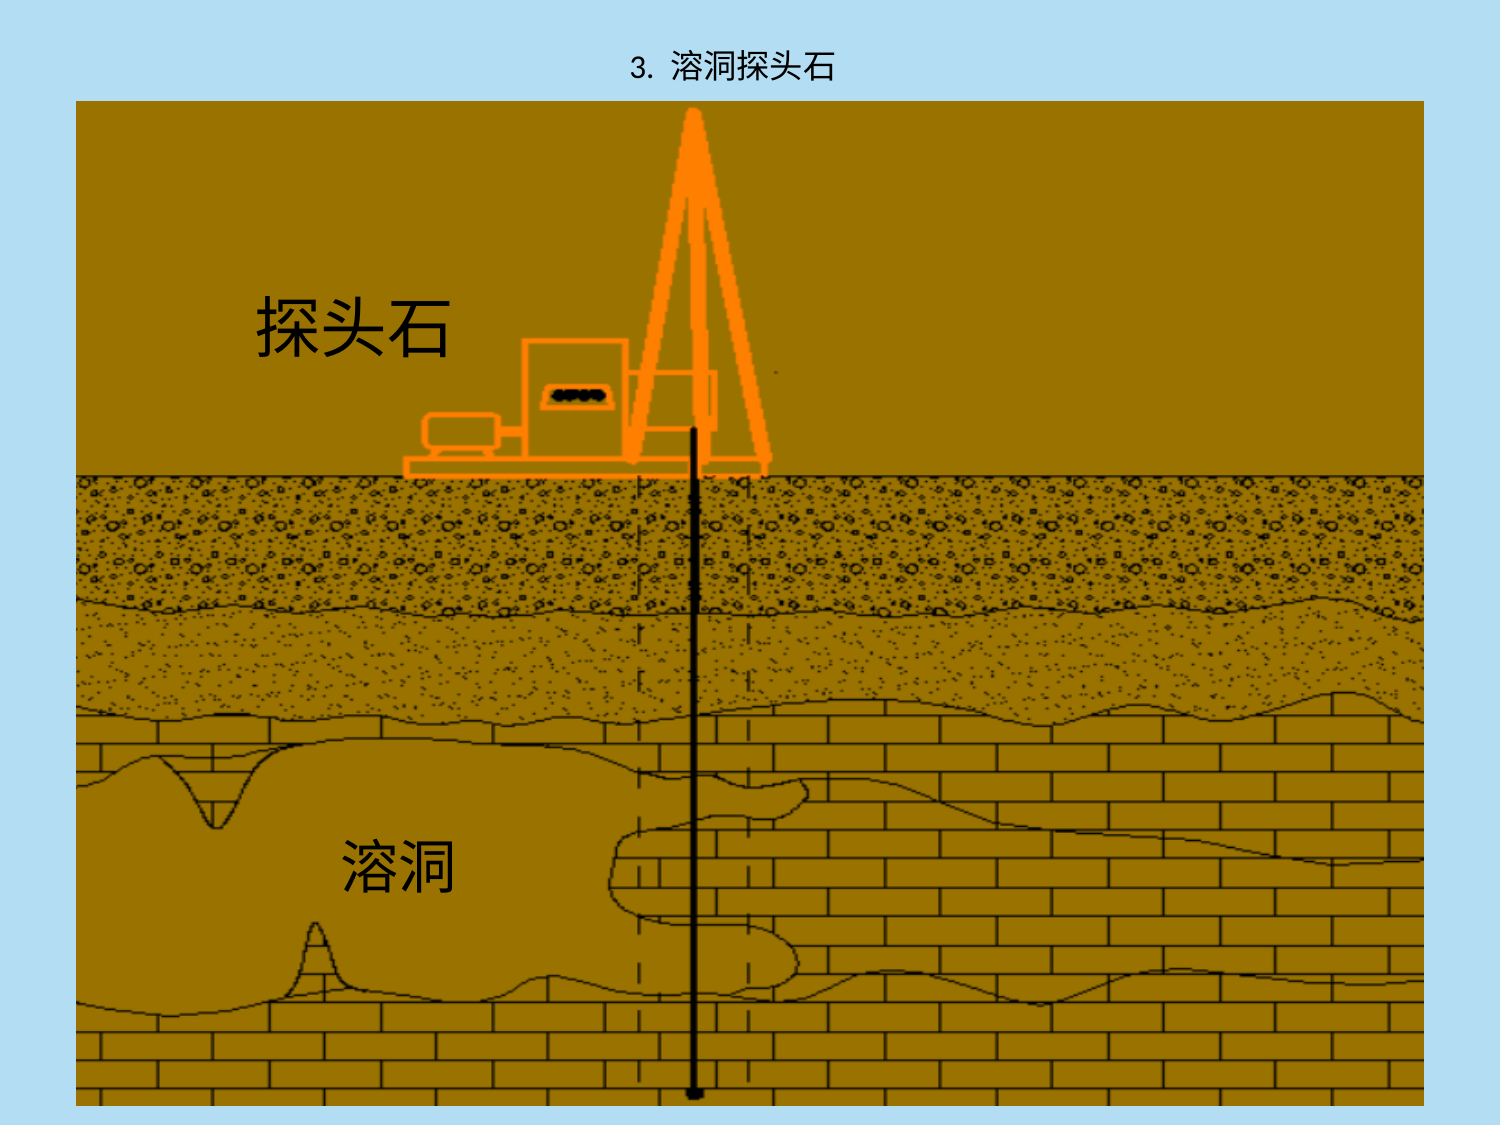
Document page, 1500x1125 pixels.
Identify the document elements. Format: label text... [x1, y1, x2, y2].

list 3. 溶洞探头石 [135, 42, 1331, 101]
picture [76, 101, 1424, 1106]
